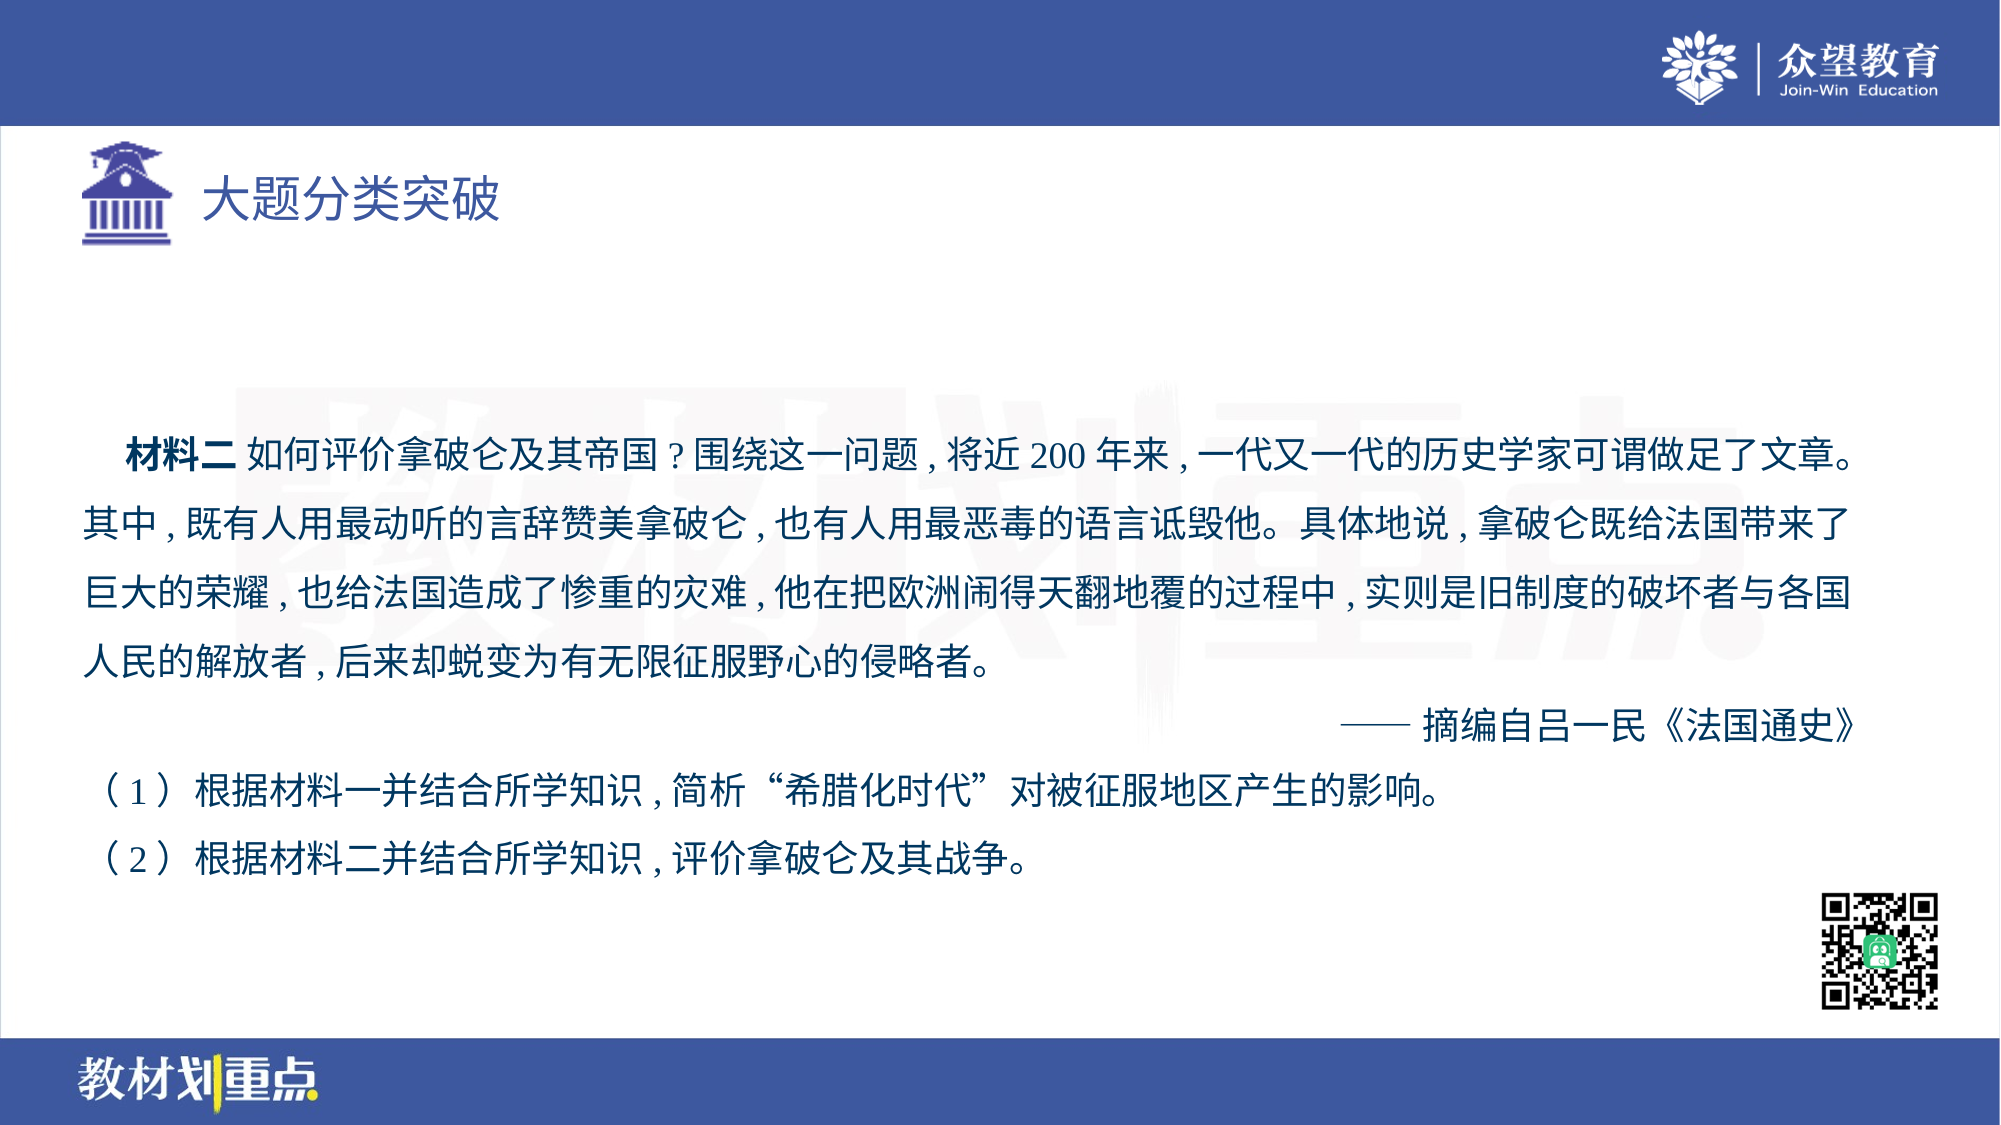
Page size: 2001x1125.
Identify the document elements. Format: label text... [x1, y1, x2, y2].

text_box （2）根据材料二并结合所学知识,评价拿破仑及其战争。 [82, 813, 1817, 873]
picture [0, 0, 2000, 1125]
text_box 材料二 如何评价拿破仑及其帝国?围绕这一问题,将近200年来,一代又一代的历史学家可谓做足了文章。 其中,既有人用最动听的言辞赞美拿破仑,也有人用最恶毒的语言诋毁他。具体地说,拿破仑既给法国带来了 巨大的荣耀,也给法国造成了惨重的灾难,他在把欧洲闹得天翻地覆的过程中,实则是旧制度的破坏者与各国 人民的解放者,后来却蜕变为有无限征服野心的侵略者。 ——摘编自吕一民《法国通史》 [82, 407, 1817, 741]
text_box （1）根据材料一并结合所学知识,简析“希腊化时代”对被征服地区产生的影响。 [82, 745, 1817, 805]
